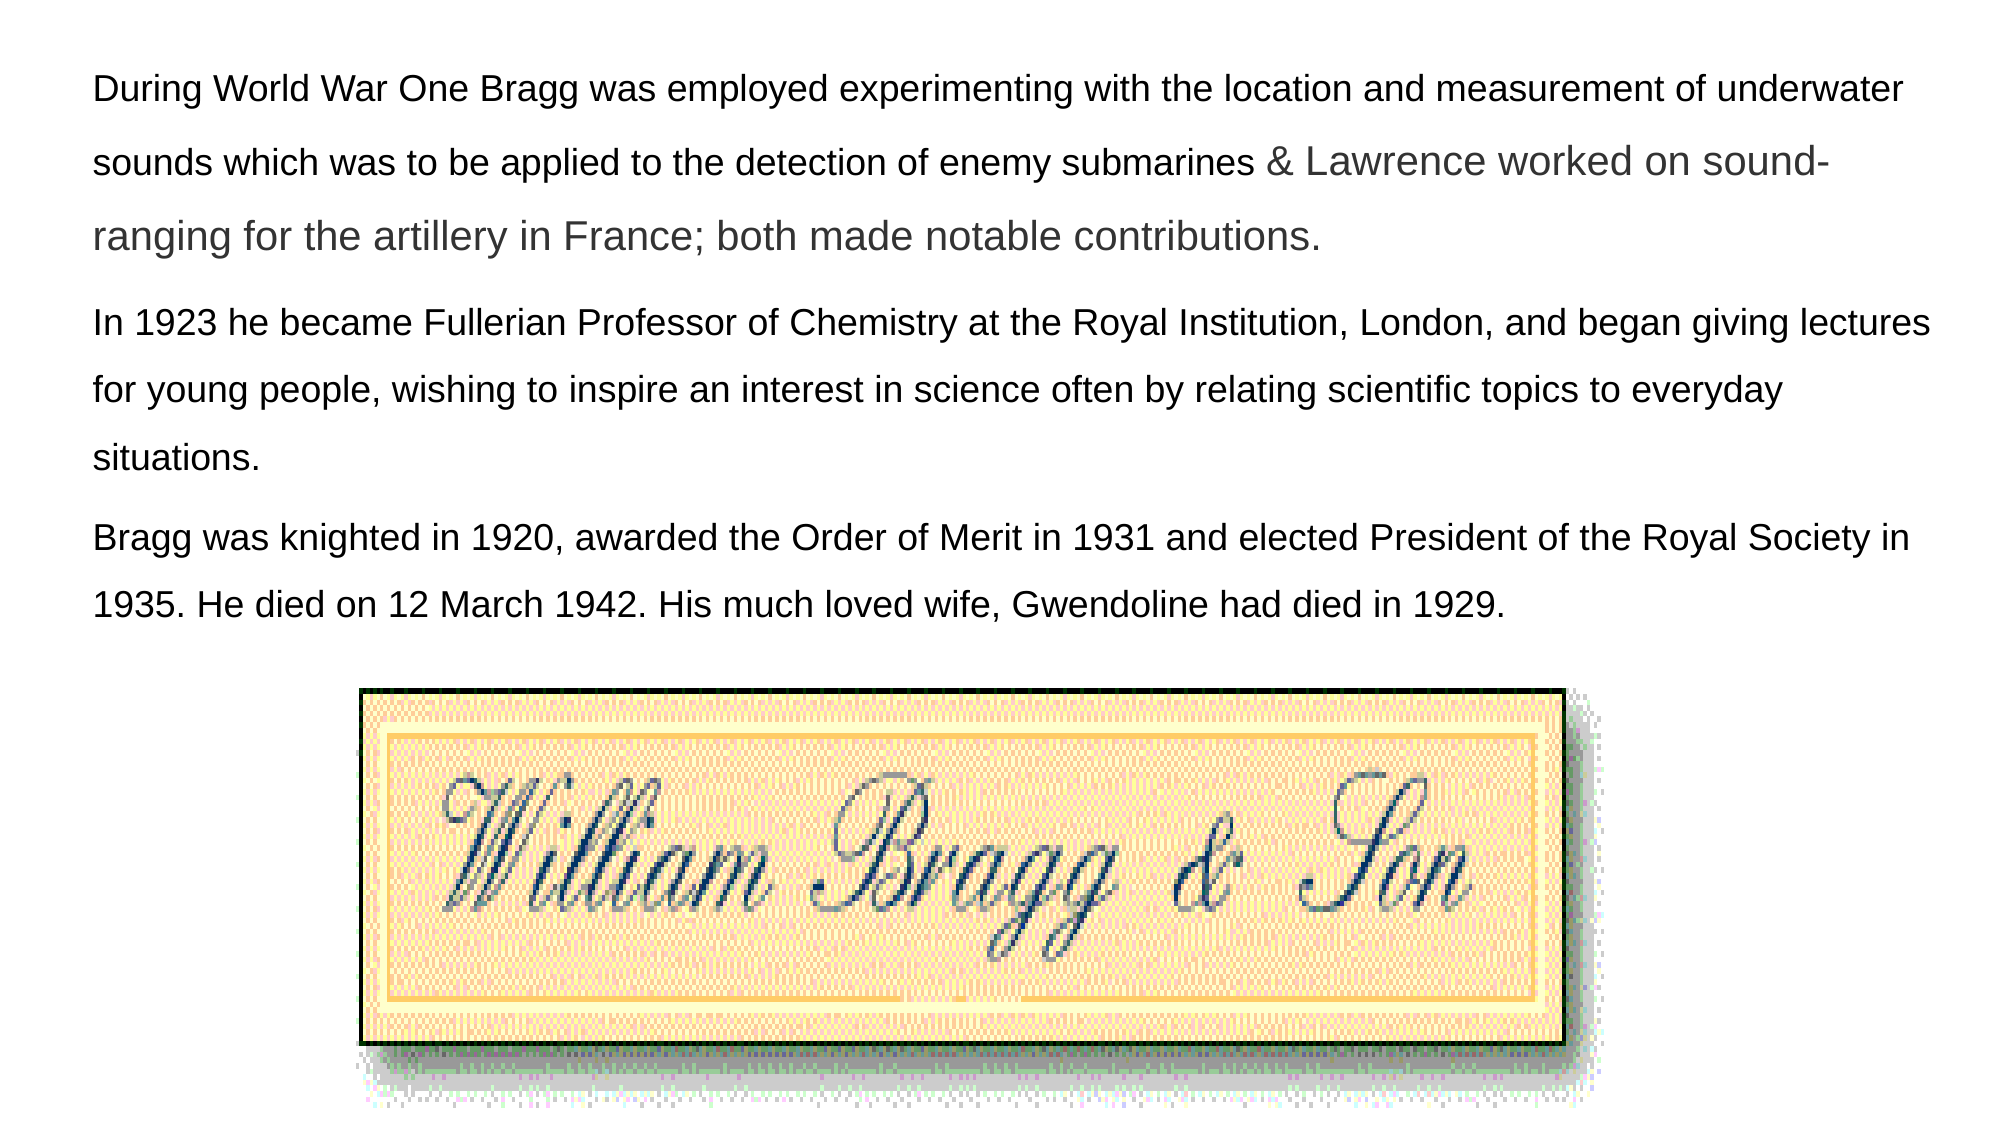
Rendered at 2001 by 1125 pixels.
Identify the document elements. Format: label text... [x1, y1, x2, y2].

text_box During World War One Bragg was employed experimenting with the location and measurement of underwater sounds which was to be applied to the detection of enemy submarines & Lawrence worked on sound-ranging for the artillery in France; both made notable contributions. In 1923 he became Fullerian Professor of Chemistry at the Royal Institution, London, and began giving lectures for young people, wishing to inspire an interest in science often by relating scientific topics to everyday situations. Bragg was knighted in 1920, awarded the Order of Merit in 1931 and elected President of the Royal Society in 1935. He died on 12 March 1942. His much loved wife, Gwendoline had died in 1929. [78, 34, 1956, 1125]
picture [325, 661, 1608, 1125]
